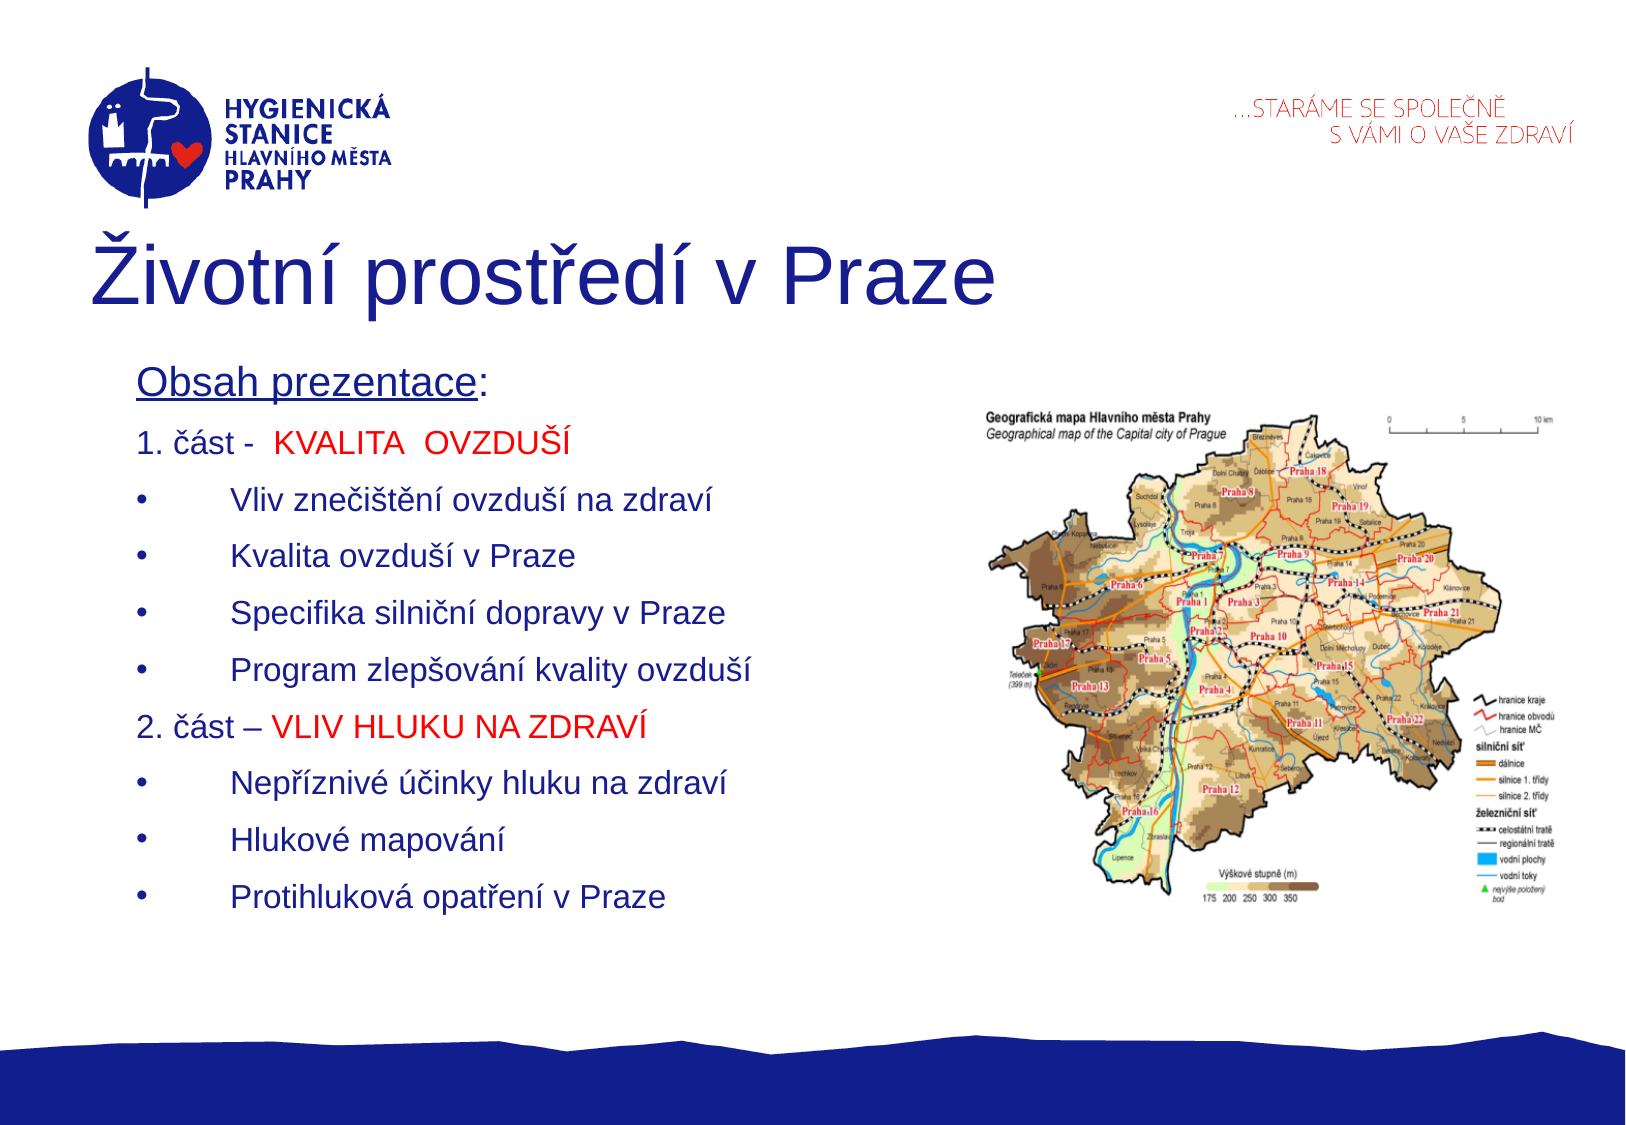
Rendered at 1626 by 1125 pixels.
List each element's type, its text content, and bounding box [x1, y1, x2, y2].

list Obsah prezentace: 1. část - KVALITA OVZDUŠÍ Vliv znečištění ovzduší na zdraví Kvalita ovzduší v Praze Specifika silniční dopravy v Praze Program zlepšování kvality ovzduší 2. část – VLIV HLUKU NA ZDRAVÍ Nepříznivé účinky hluku na zdraví Hlukové mapování Protihluková opatření v Praze [121, 352, 1523, 1010]
title Životní prostředí v Praze [75, 169, 1478, 387]
picture [0, 0, 1626, 1125]
